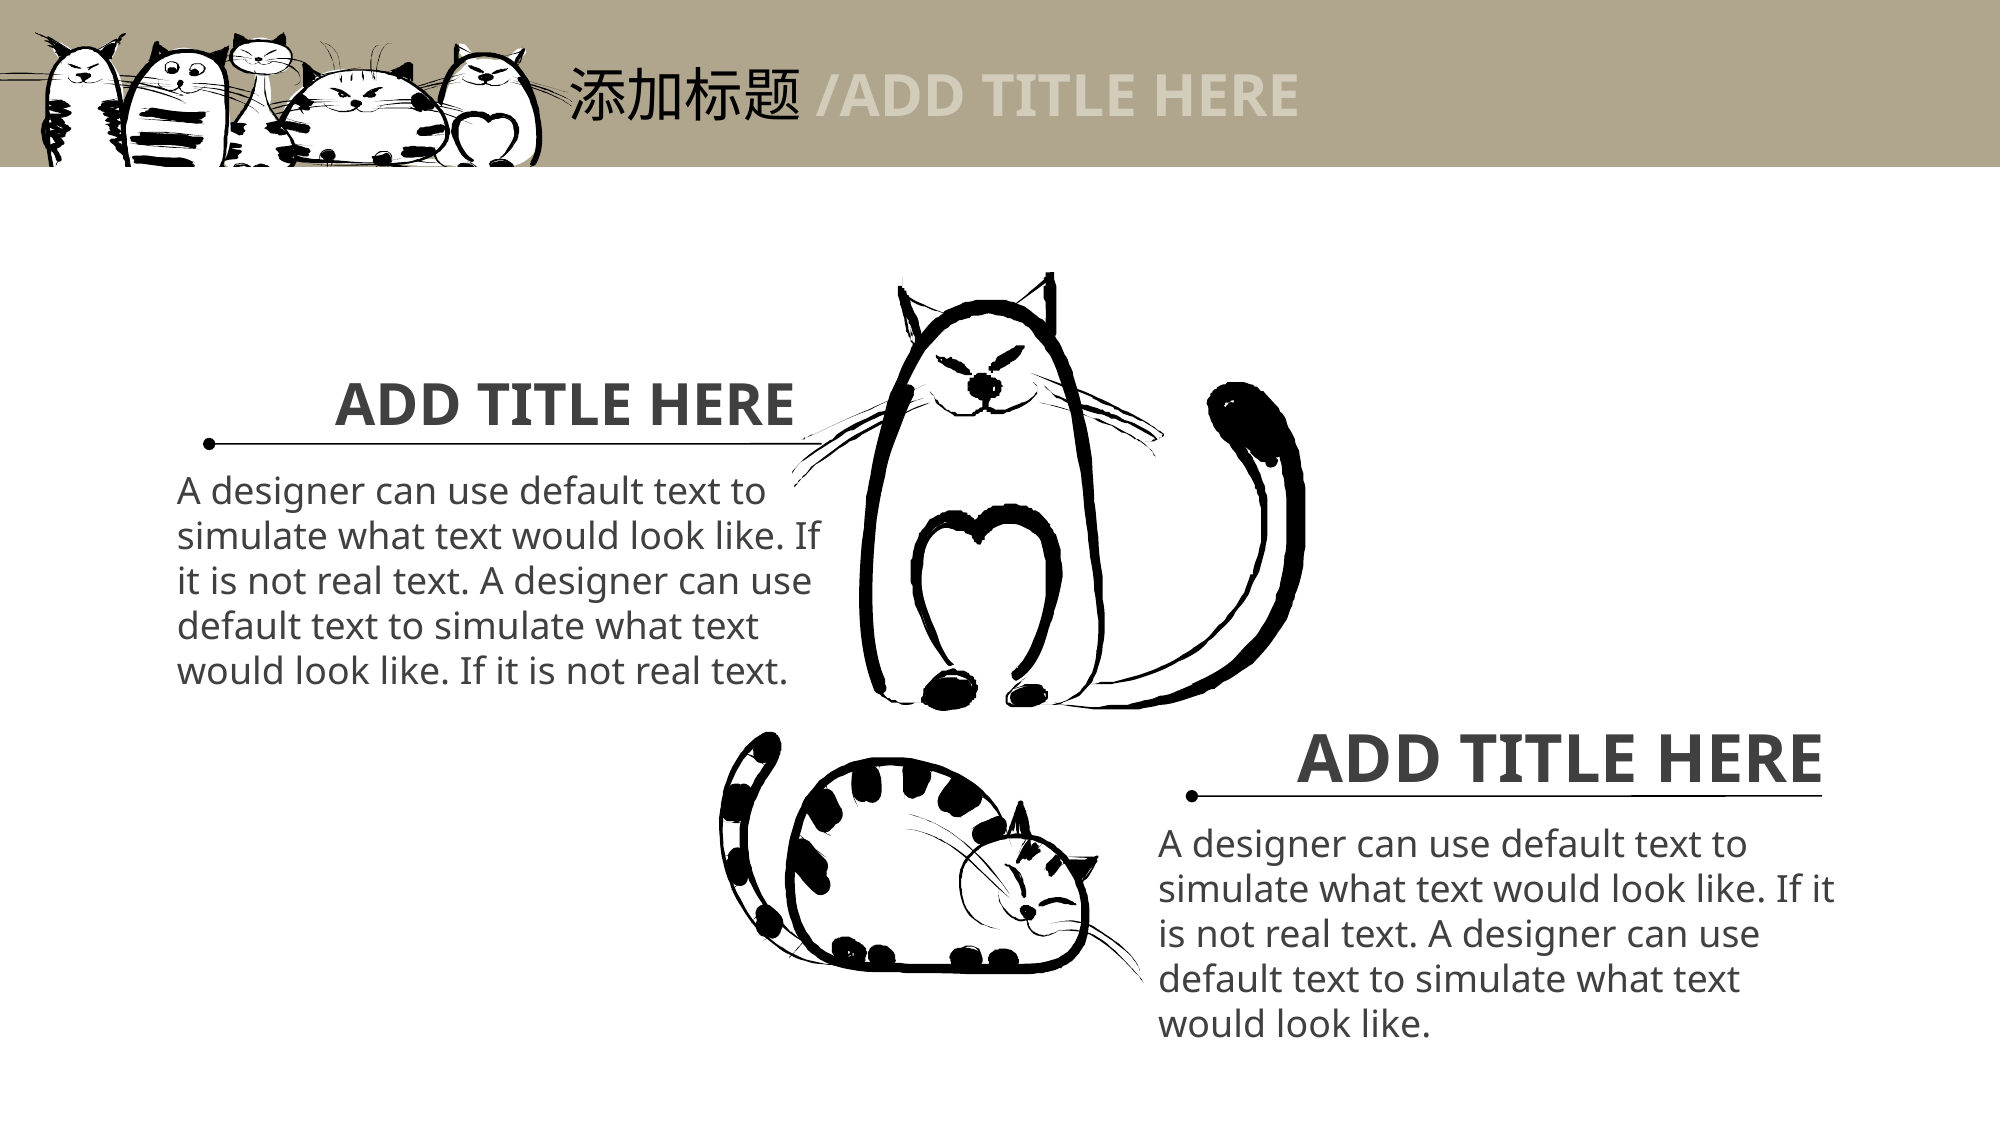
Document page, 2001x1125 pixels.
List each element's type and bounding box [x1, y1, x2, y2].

text_box [1143, 708, 1866, 1010]
picture [792, 271, 1306, 712]
picture [717, 729, 1144, 983]
text_box [162, 359, 792, 703]
text_box [0, 0, 2000, 167]
